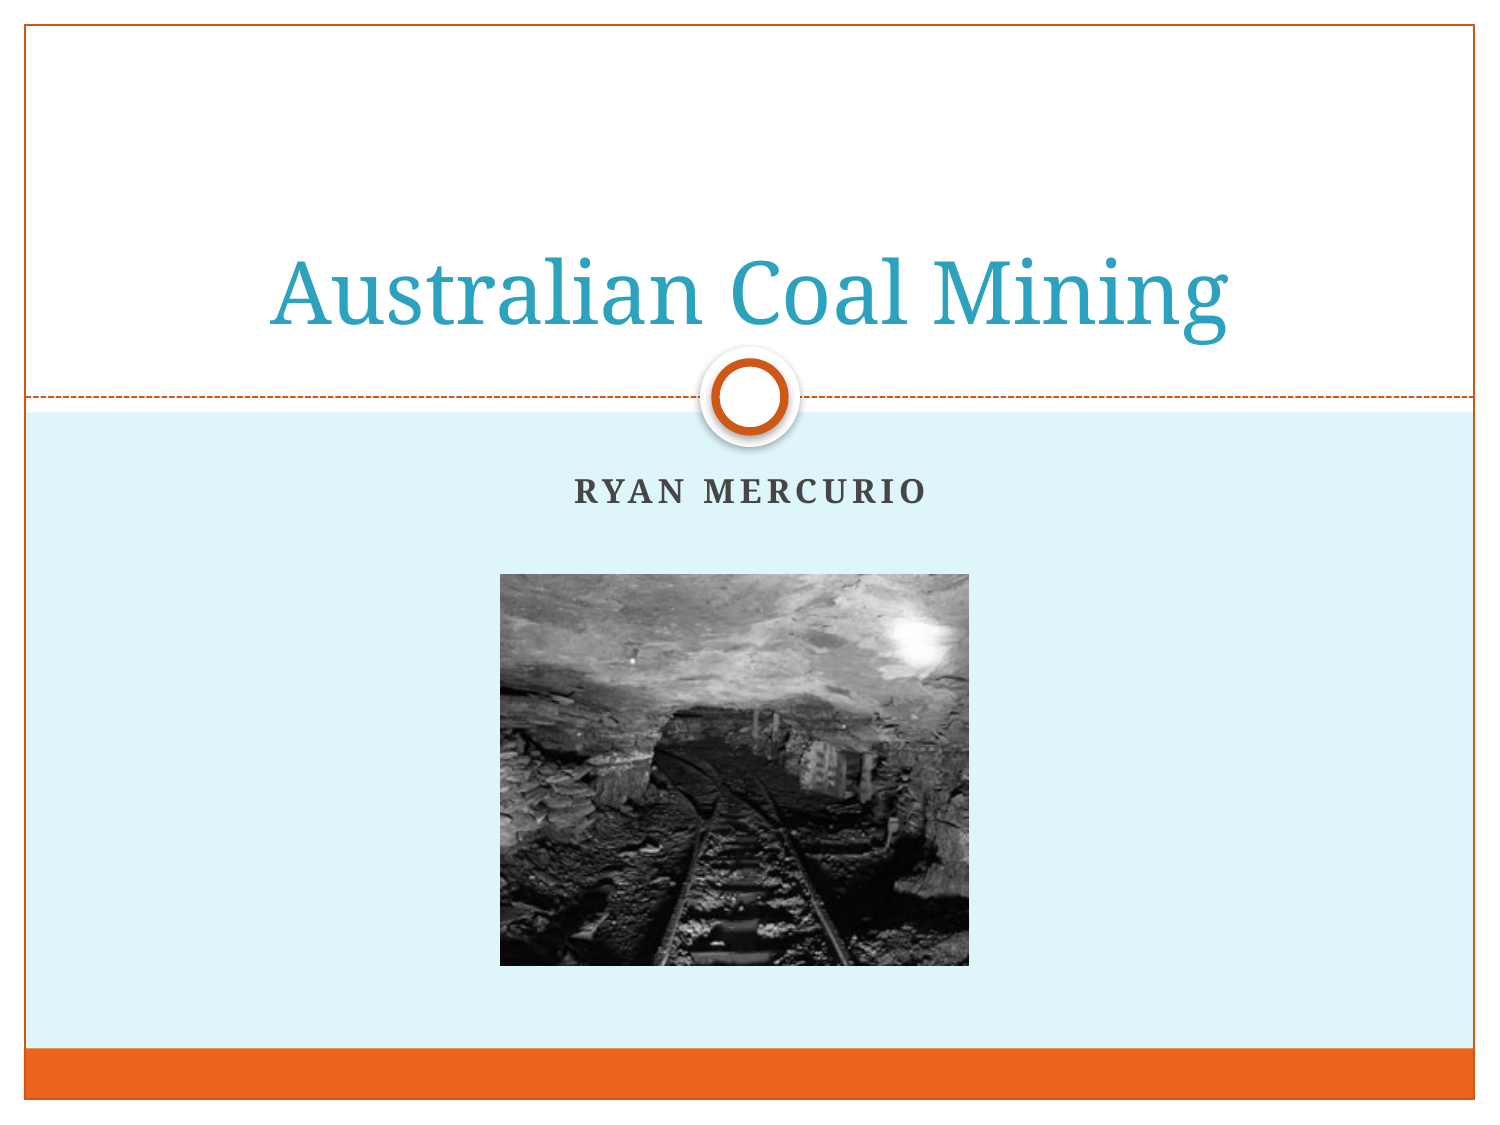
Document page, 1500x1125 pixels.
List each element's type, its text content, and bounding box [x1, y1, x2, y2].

picture [499, 574, 969, 966]
title Australian Coal Mining [112, 62, 1388, 350]
subtitle Ryan Mercurio [225, 462, 1275, 750]
